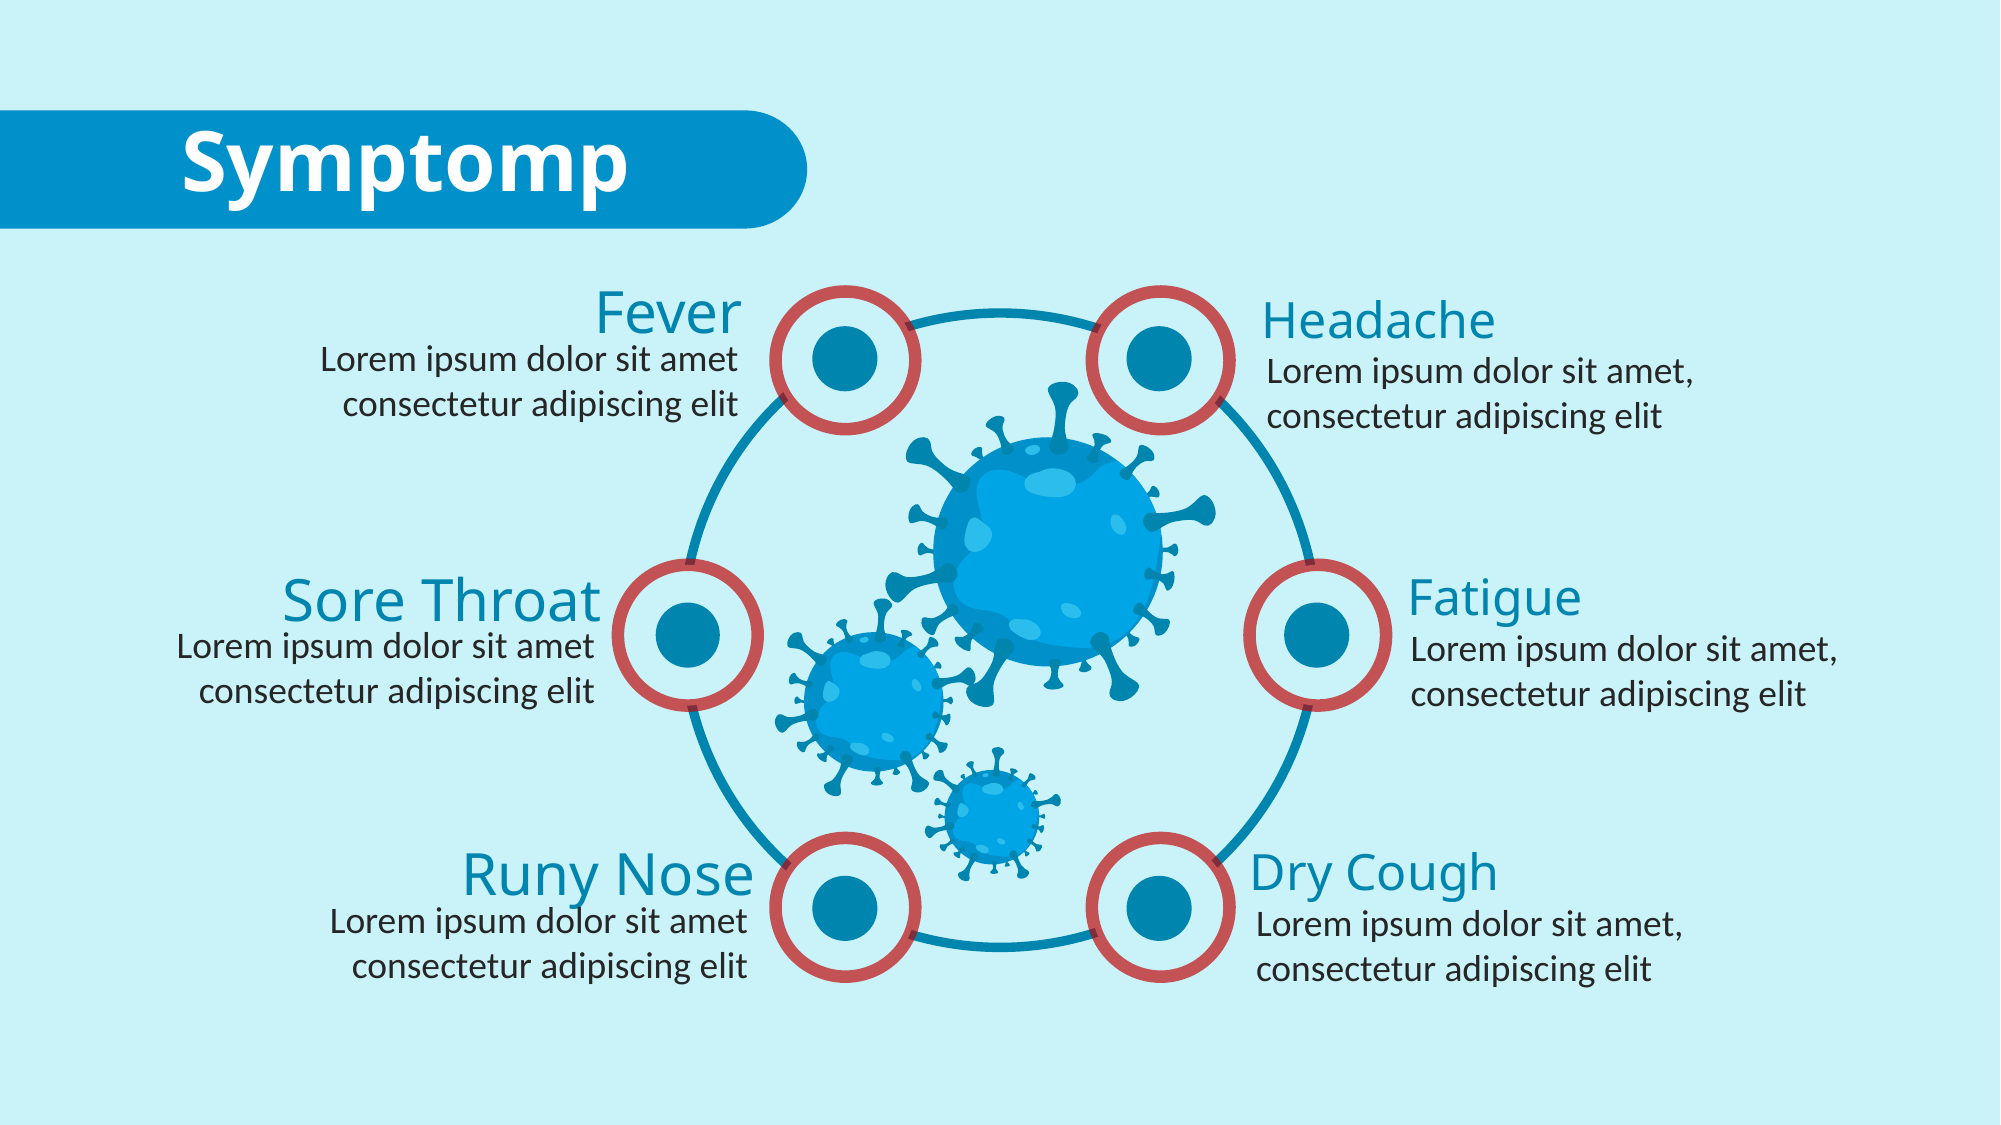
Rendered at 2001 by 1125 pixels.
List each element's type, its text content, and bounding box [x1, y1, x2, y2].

text_box [916, 311, 1091, 378]
text_box Symptomp [166, 100, 646, 216]
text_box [923, 745, 1063, 883]
text_box Runy Nose [446, 829, 770, 915]
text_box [1249, 564, 1387, 706]
text_box Lorem ipsum dolor sit amet, consectetur adipiscing elit [1251, 338, 1775, 444]
text_box [690, 405, 1310, 949]
text_box [0, 110, 808, 229]
text_box Fever [579, 267, 758, 353]
text_box Lorem ipsum dolor sit amet consectetur adipiscing elit [230, 326, 754, 431]
text_box Lorem ipsum dolor sit amet consectetur adipiscing elit [240, 888, 764, 994]
text_box Fatigue [1392, 558, 1598, 634]
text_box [617, 564, 758, 706]
text_box [0, 0, 2000, 1125]
text_box Lorem ipsum dolor sit amet, consectetur adipiscing elit [1395, 617, 1919, 722]
text_box Lorem ipsum dolor sit amet, consectetur adipiscing elit [1241, 892, 1765, 997]
text_box Headache [1247, 280, 1512, 356]
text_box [1091, 837, 1230, 977]
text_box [775, 291, 916, 430]
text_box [882, 378, 1219, 711]
text_box Dry Cough [1235, 832, 1515, 908]
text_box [775, 837, 916, 977]
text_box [1091, 291, 1230, 430]
text_box Lorem ipsum dolor sit amet consectetur adipiscing elit [87, 613, 610, 719]
text_box Sore Throat [268, 555, 617, 641]
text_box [773, 596, 978, 799]
